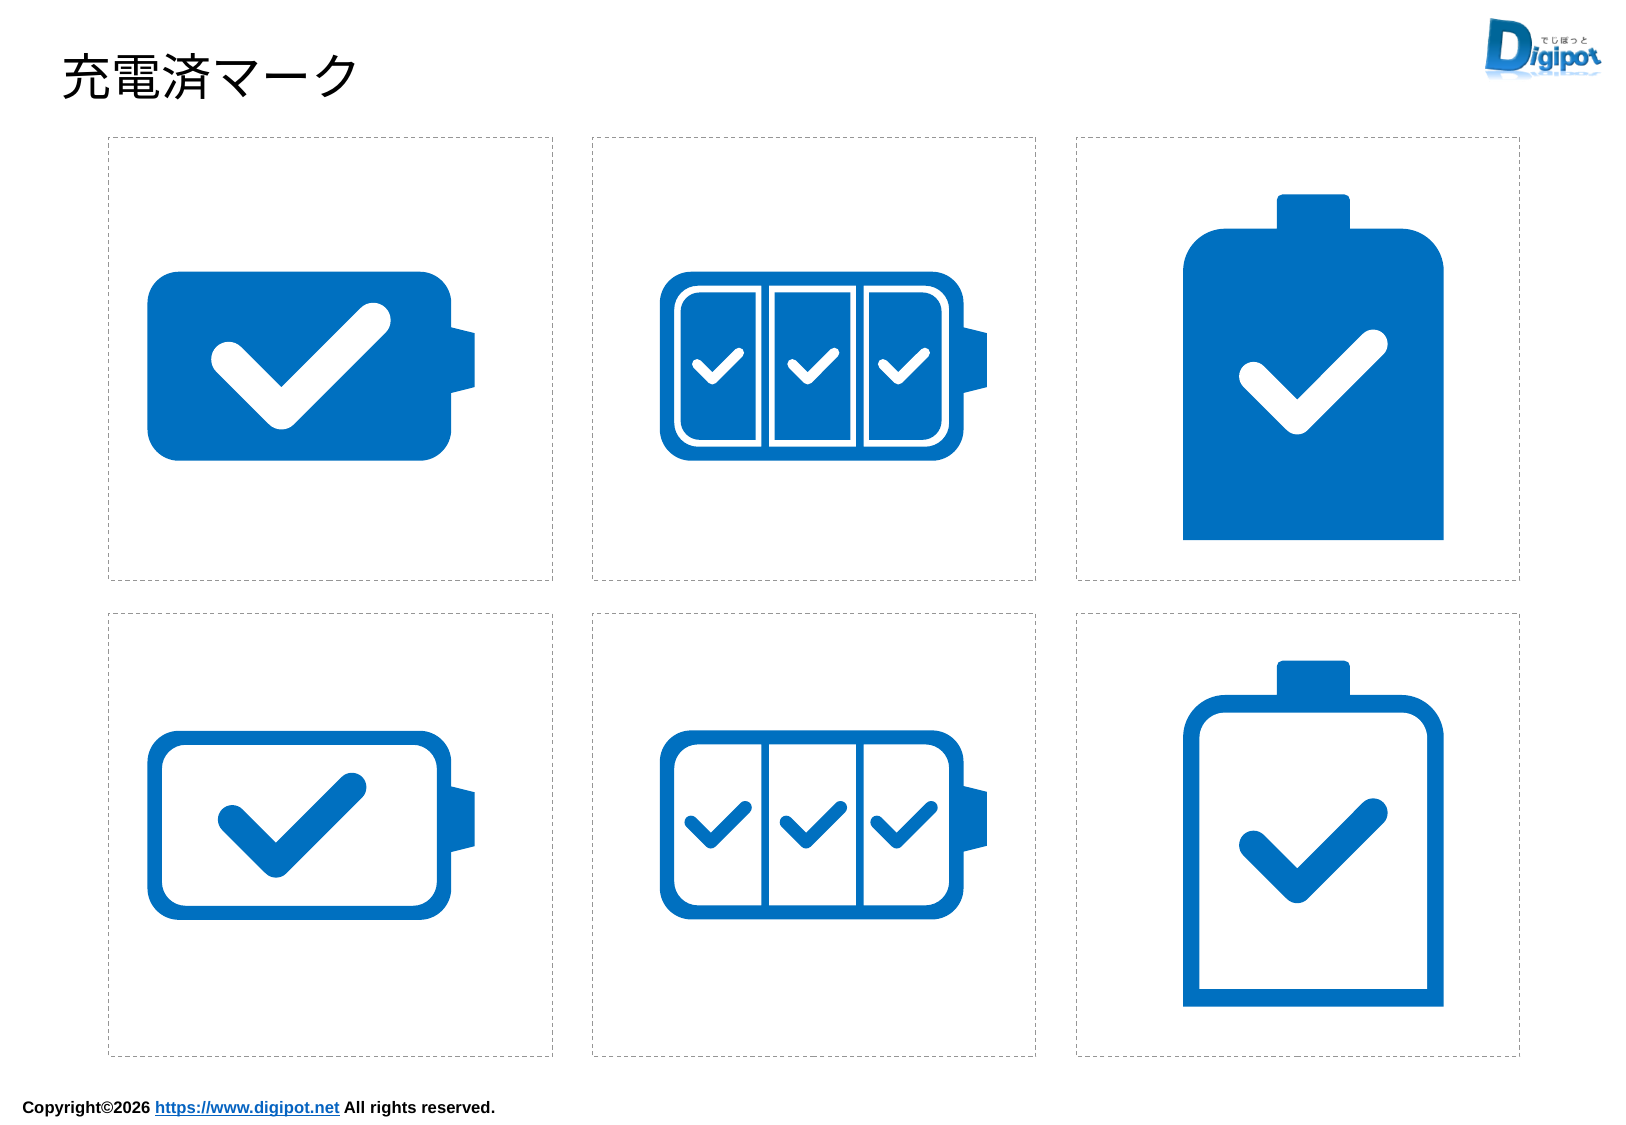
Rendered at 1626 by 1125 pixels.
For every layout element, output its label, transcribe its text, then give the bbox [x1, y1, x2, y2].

text_box [786, 346, 841, 386]
text_box [658, 729, 988, 921]
text_box 充電済マーク [46, 38, 377, 113]
text_box [210, 301, 392, 431]
text_box [869, 799, 939, 850]
text_box [868, 291, 943, 441]
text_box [1183, 660, 1444, 1007]
text_box [774, 291, 851, 441]
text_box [147, 730, 475, 920]
text_box [658, 270, 988, 462]
text_box [876, 346, 932, 386]
picture [1485, 18, 1602, 82]
text_box [683, 799, 753, 850]
text_box [778, 799, 849, 850]
text_box [690, 346, 746, 386]
text_box [1182, 193, 1445, 542]
text_box [1238, 328, 1389, 436]
text_box [146, 270, 476, 462]
text_box [679, 291, 757, 441]
